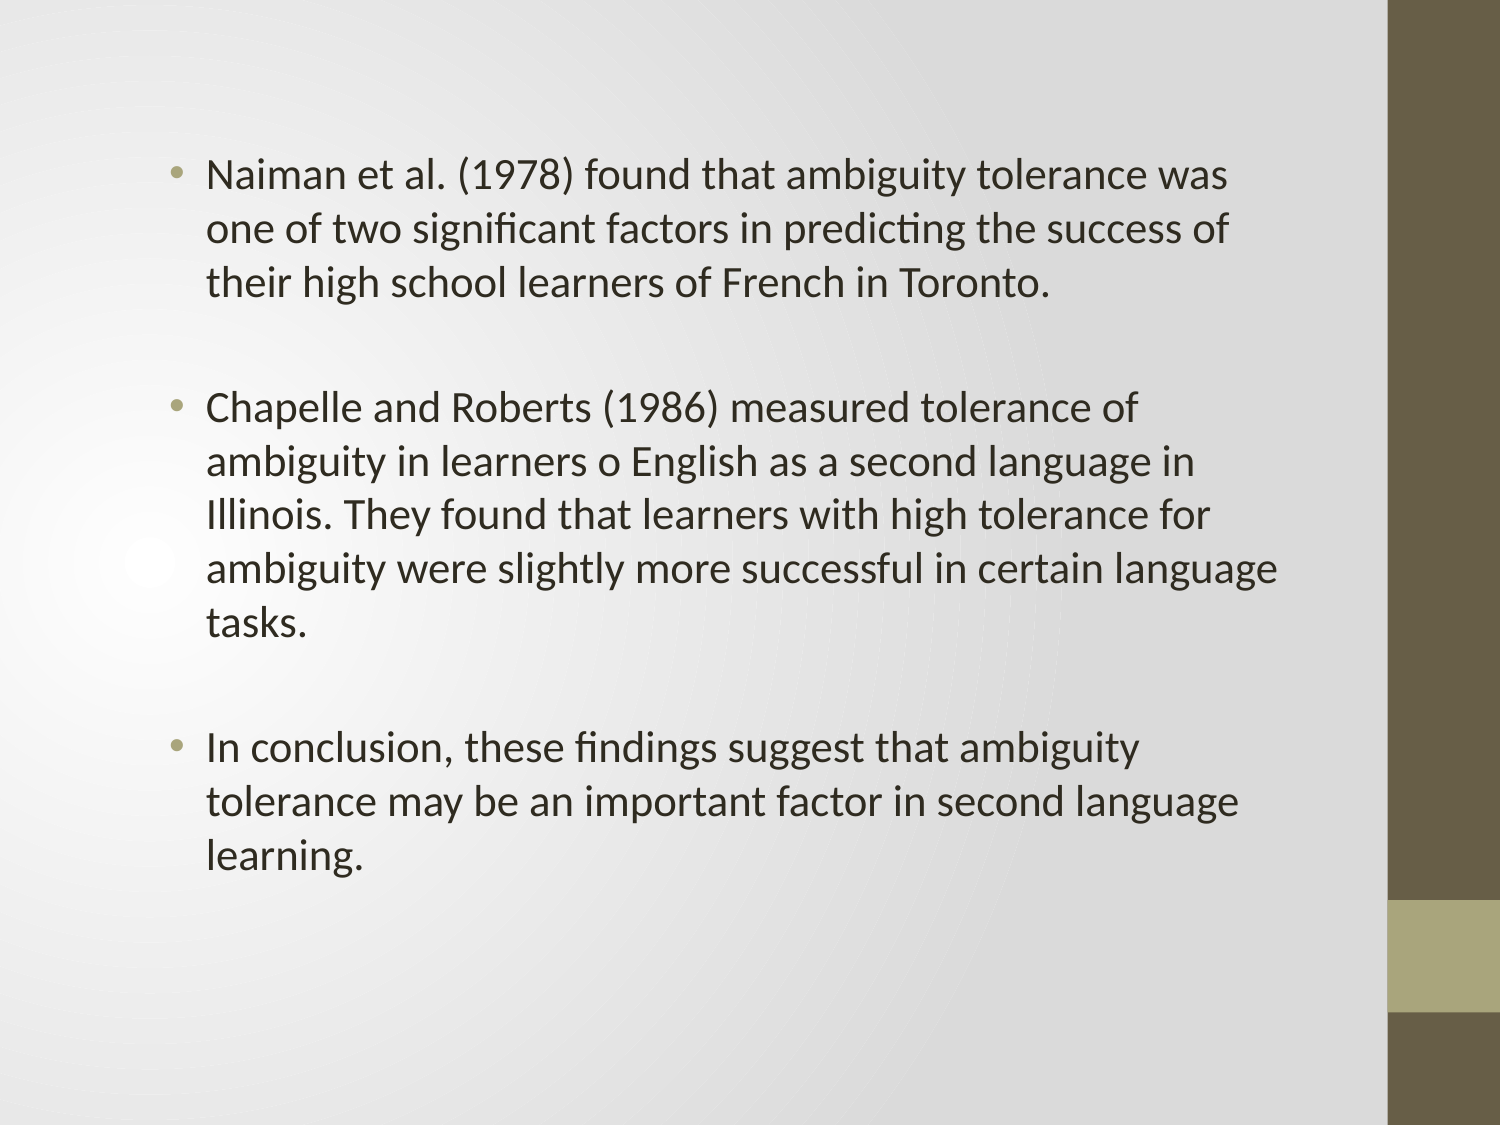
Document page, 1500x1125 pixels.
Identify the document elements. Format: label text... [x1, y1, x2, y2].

list Naiman et al. (1978) found that ambiguity tolerance was one of two significant factors in predicting the success of their high school learners of French in Toronto. Chapelle and Roberts (1986) measured tolerance of ambiguity in learners o English as a second language in Illinois. They found that learners with high tolerance for ambiguity were slightly more successful in certain language tasks. In conclusion, these findings suggest that ambiguity tolerance may be an important factor in second language learning. [135, 137, 1305, 894]
